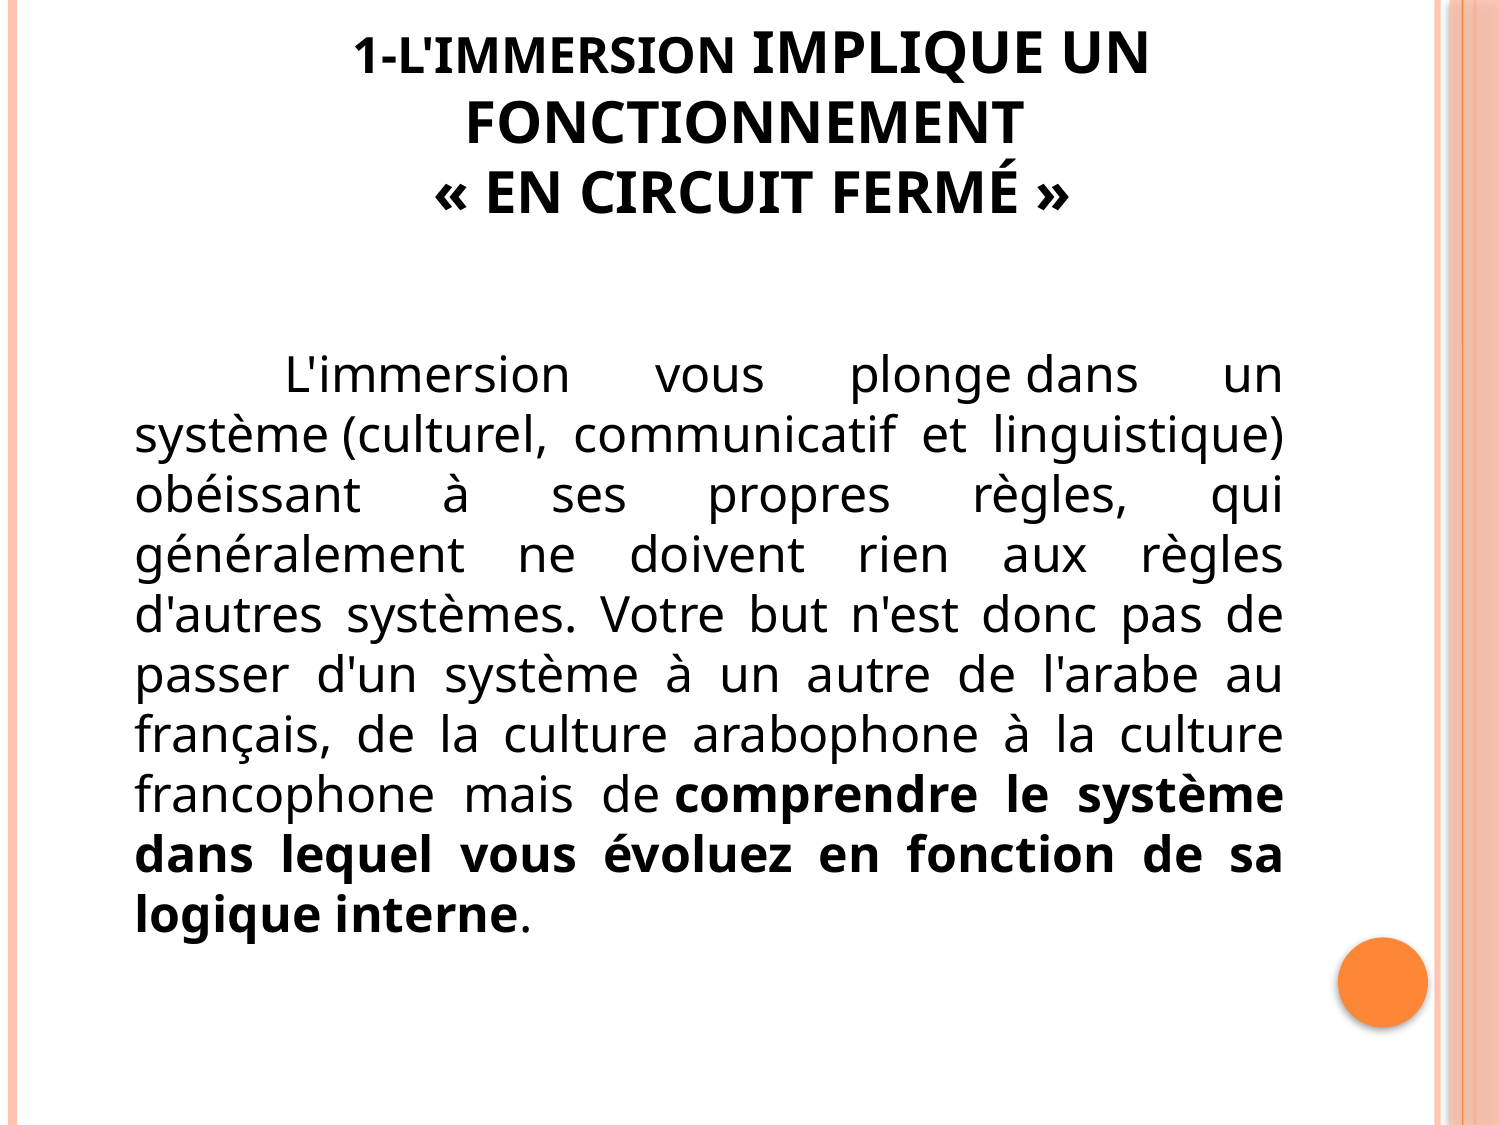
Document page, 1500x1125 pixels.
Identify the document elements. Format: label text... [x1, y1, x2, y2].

list L'immersion vous plonge dans un système (culturel, communicatif et linguistique) obéissant à ses propres règles, qui généralement ne doivent rien aux règles d'autres systèmes. Votre but n'est donc pas de passer d'un système à un autre de l'arabe au français, de la culture arabophone à la culture francophone mais de comprendre le système dans lequel vous évoluez en fonction de sa logique interne. [75, 262, 1300, 973]
title 1-L'immersion implique un fonctionnement « en circuit fermé » [75, 45, 1430, 233]
